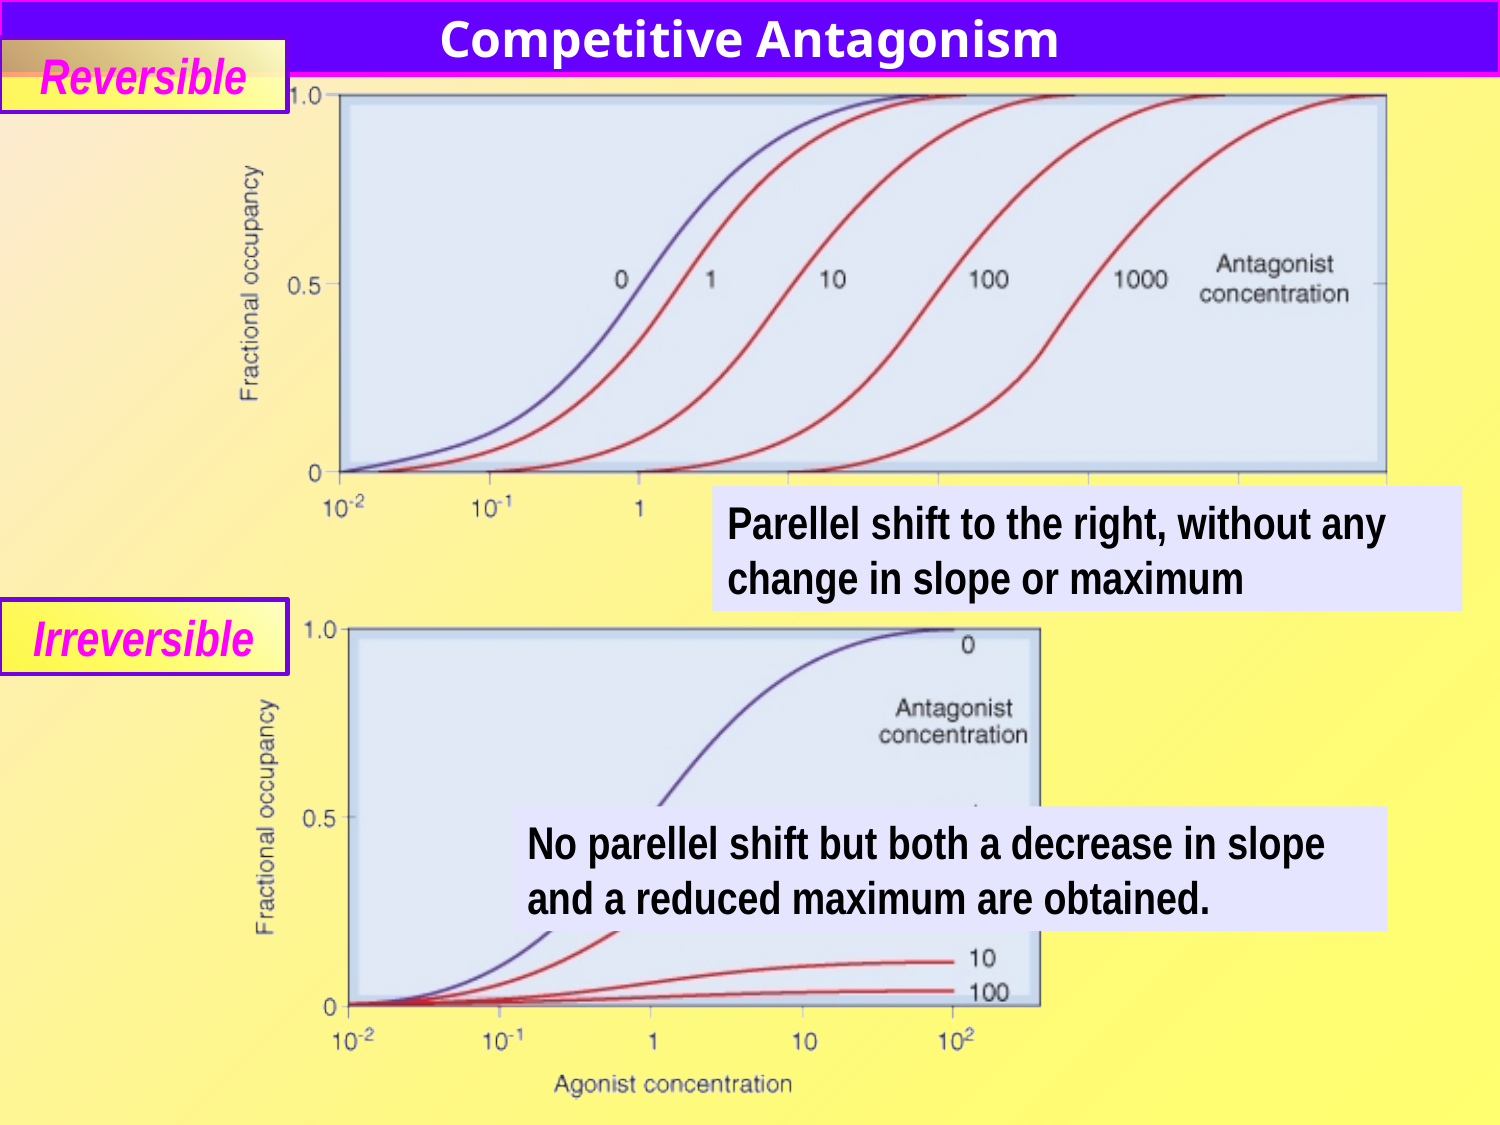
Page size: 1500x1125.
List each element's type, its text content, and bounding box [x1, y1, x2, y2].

text_box [0, 75, 1500, 1125]
text_box Reversible [0, 37, 288, 113]
text_box Competitive Antagonism [0, 0, 1500, 75]
text_box Irreversible [0, 599, 288, 674]
text_box Parellel shift to the right, without any change in slope or maximum [712, 486, 1463, 611]
text_box No parellel shift but both a decrease in slope and a reduced maximum are obtained. [1054, 806, 1388, 932]
picture [212, 74, 1388, 576]
picture [237, 601, 1051, 1101]
